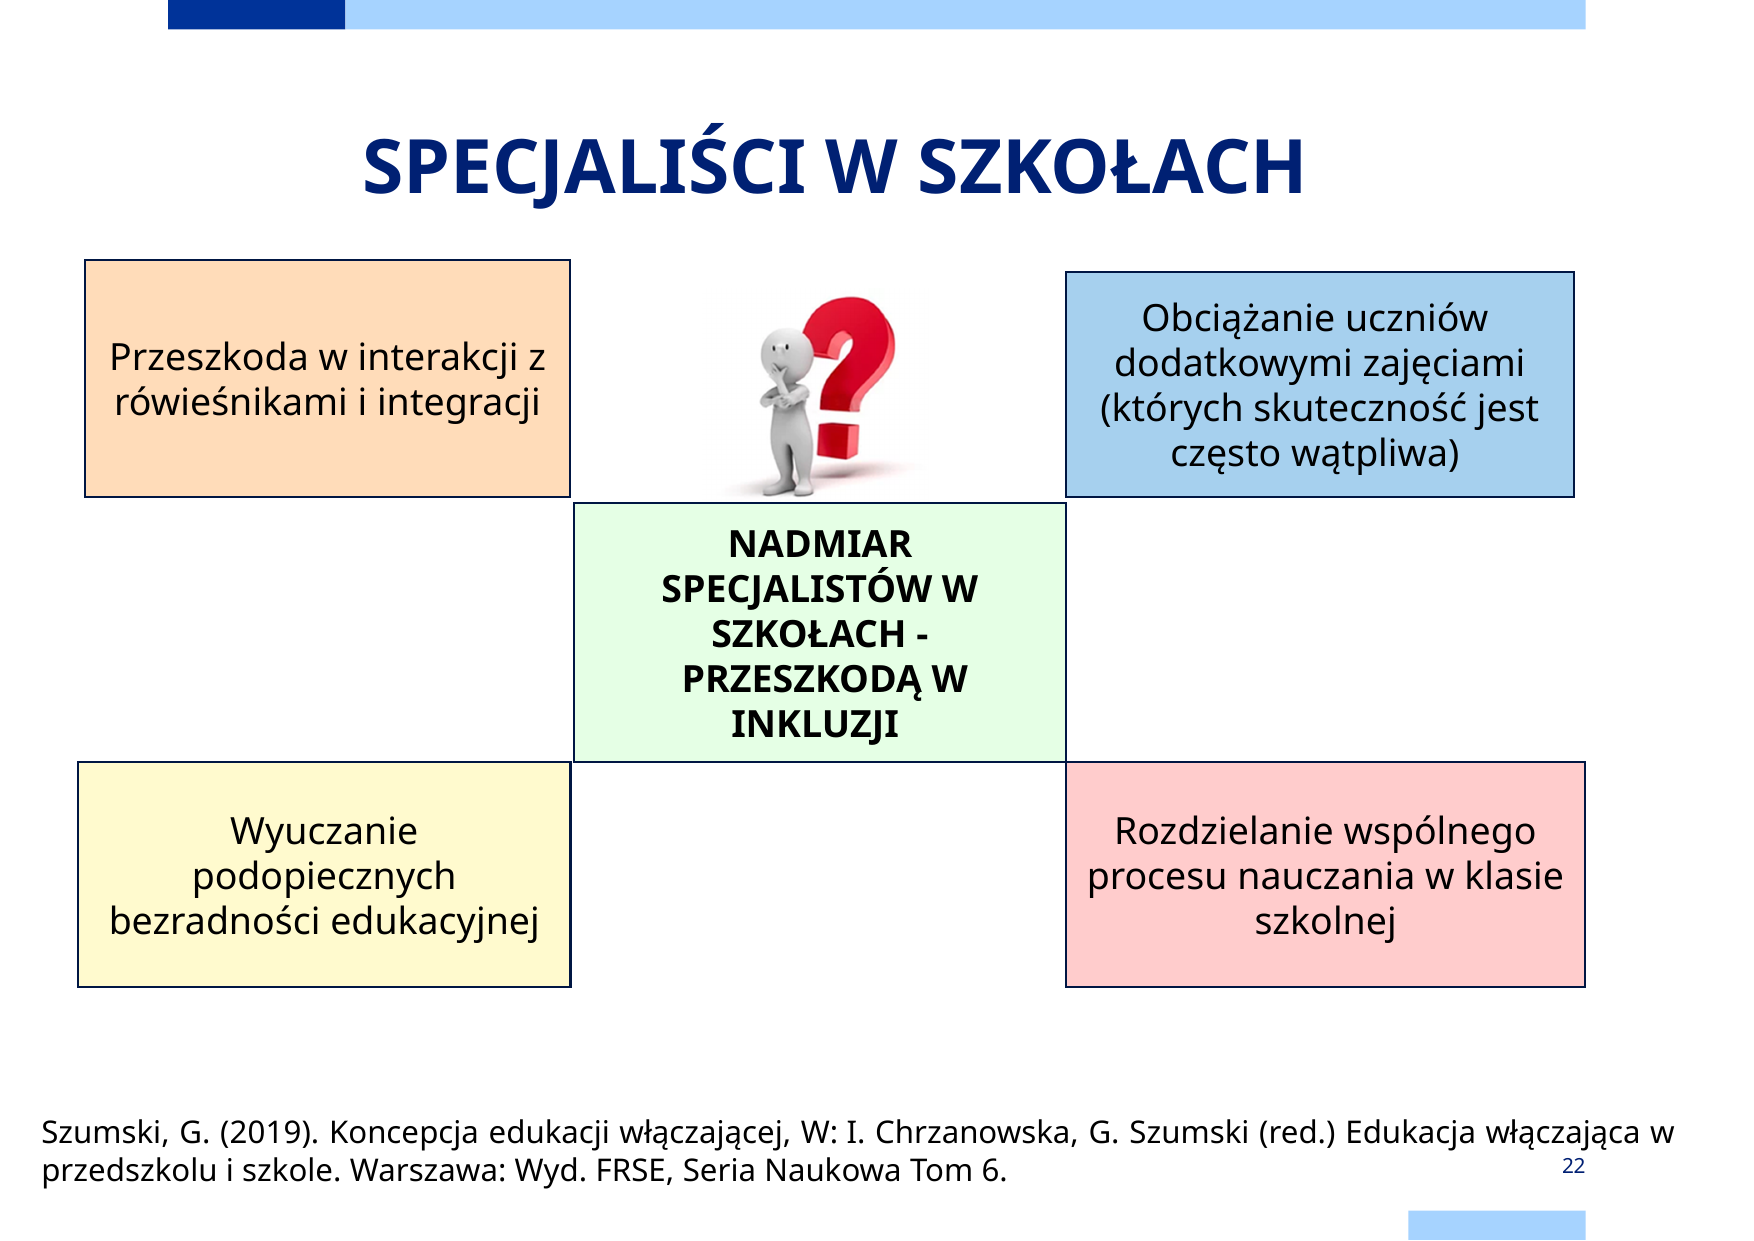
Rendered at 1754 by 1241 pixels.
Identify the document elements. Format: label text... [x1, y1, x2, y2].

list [702, 288, 929, 515]
title SPECJALIŚCI W SZKOŁACH [85, 59, 1586, 243]
text_box Szumski, G. (2019). Koncepcja edukacji włączającej, W: I. Chrzanowska, G. Szumski (red.) Edukacja włączająca w przedszkolu i szkole. Warszawa: Wyd. FRSE, Seria Naukowa Tom 6. [26, 395, 1692, 1195]
text_box Obciążanie uczniów dodatkowymi zajęciami (których skuteczność jest często wątpliwa) [1065, 271, 1575, 395]
text_box Przeszkoda w interakcji z rówieśnikami i integracji [84, 259, 571, 395]
